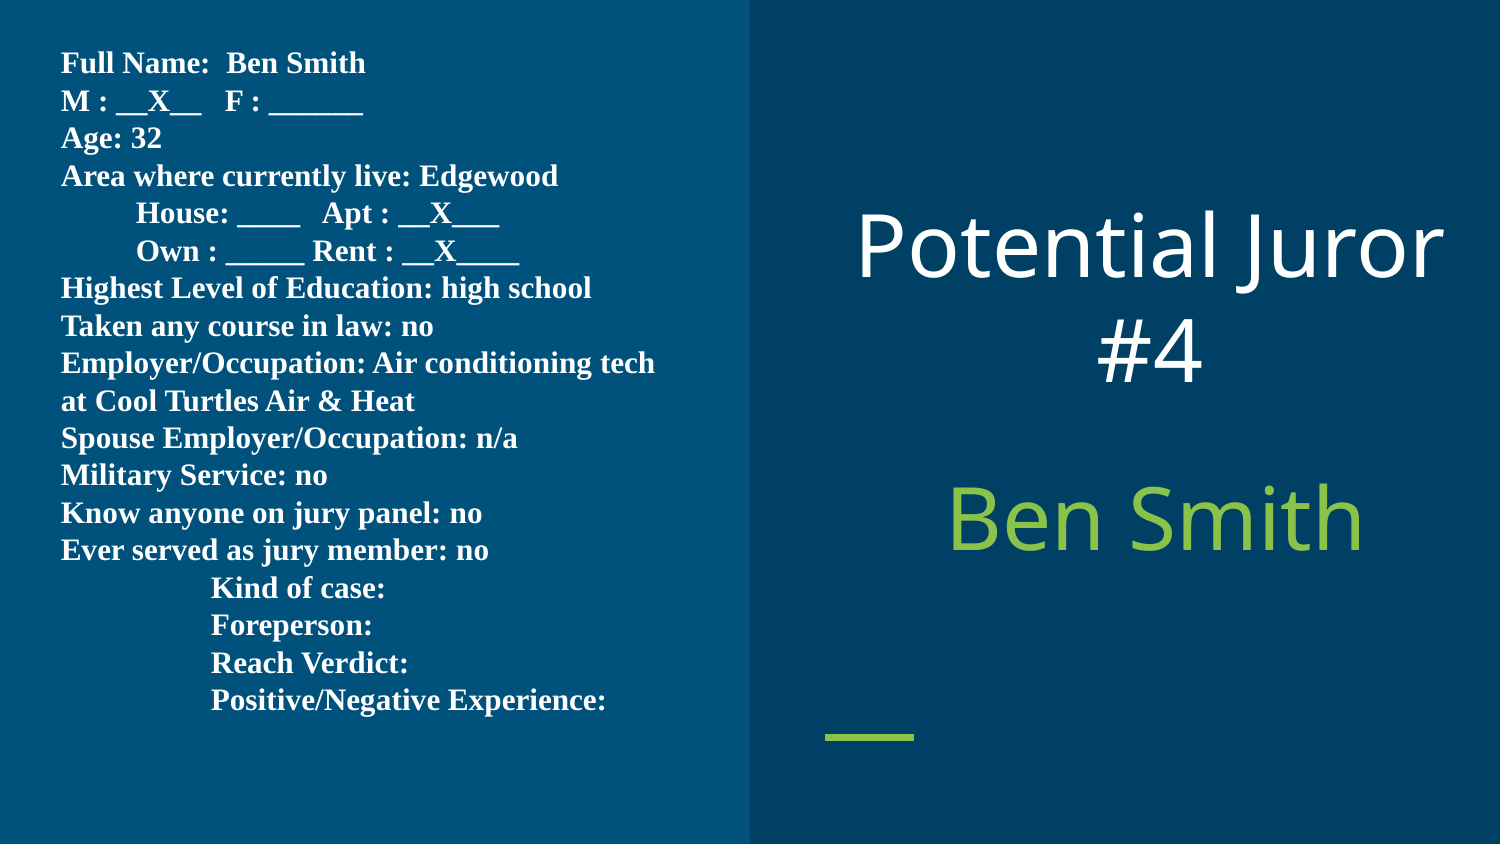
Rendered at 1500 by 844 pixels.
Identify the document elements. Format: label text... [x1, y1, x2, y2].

title Potential Juror #4 [818, 174, 1482, 422]
subtitle Ben Smith [841, 448, 1470, 669]
text_box Full Name: Ben Smith M : __X__ F : ______ Age: 32 Area where currently live: Edgewood House: ____ Apt : __X___ Own : _____ Rent : __X____ Highest Level of Education: high school Taken any course in law: no Employer/Occupation: Air conditioning tech at Cool Turtles Air & Heat Spouse Employer/Occupation: n/a Military Service: no Know anyone on jury panel: no Ever served as jury member: no Kind of case: Foreperson: Reach Verdict: Positive/Negative Experience: [45, 27, 685, 732]
